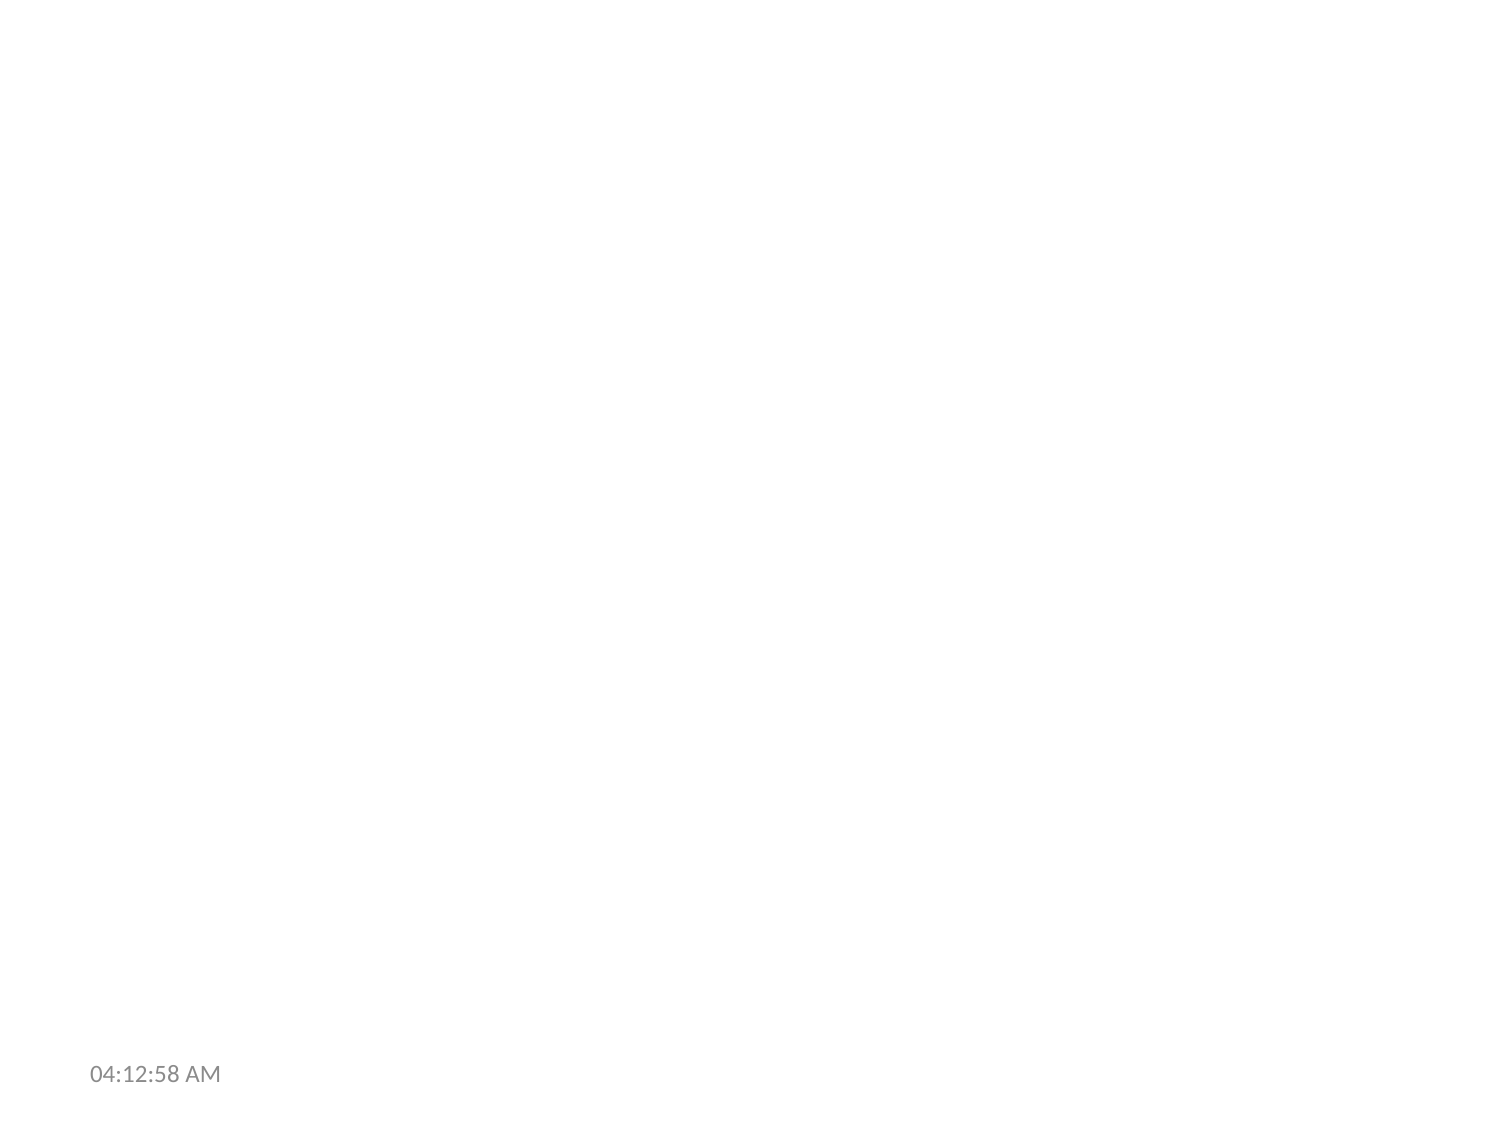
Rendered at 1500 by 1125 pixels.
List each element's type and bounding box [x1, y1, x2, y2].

slide_number [75, 1042, 425, 1103]
